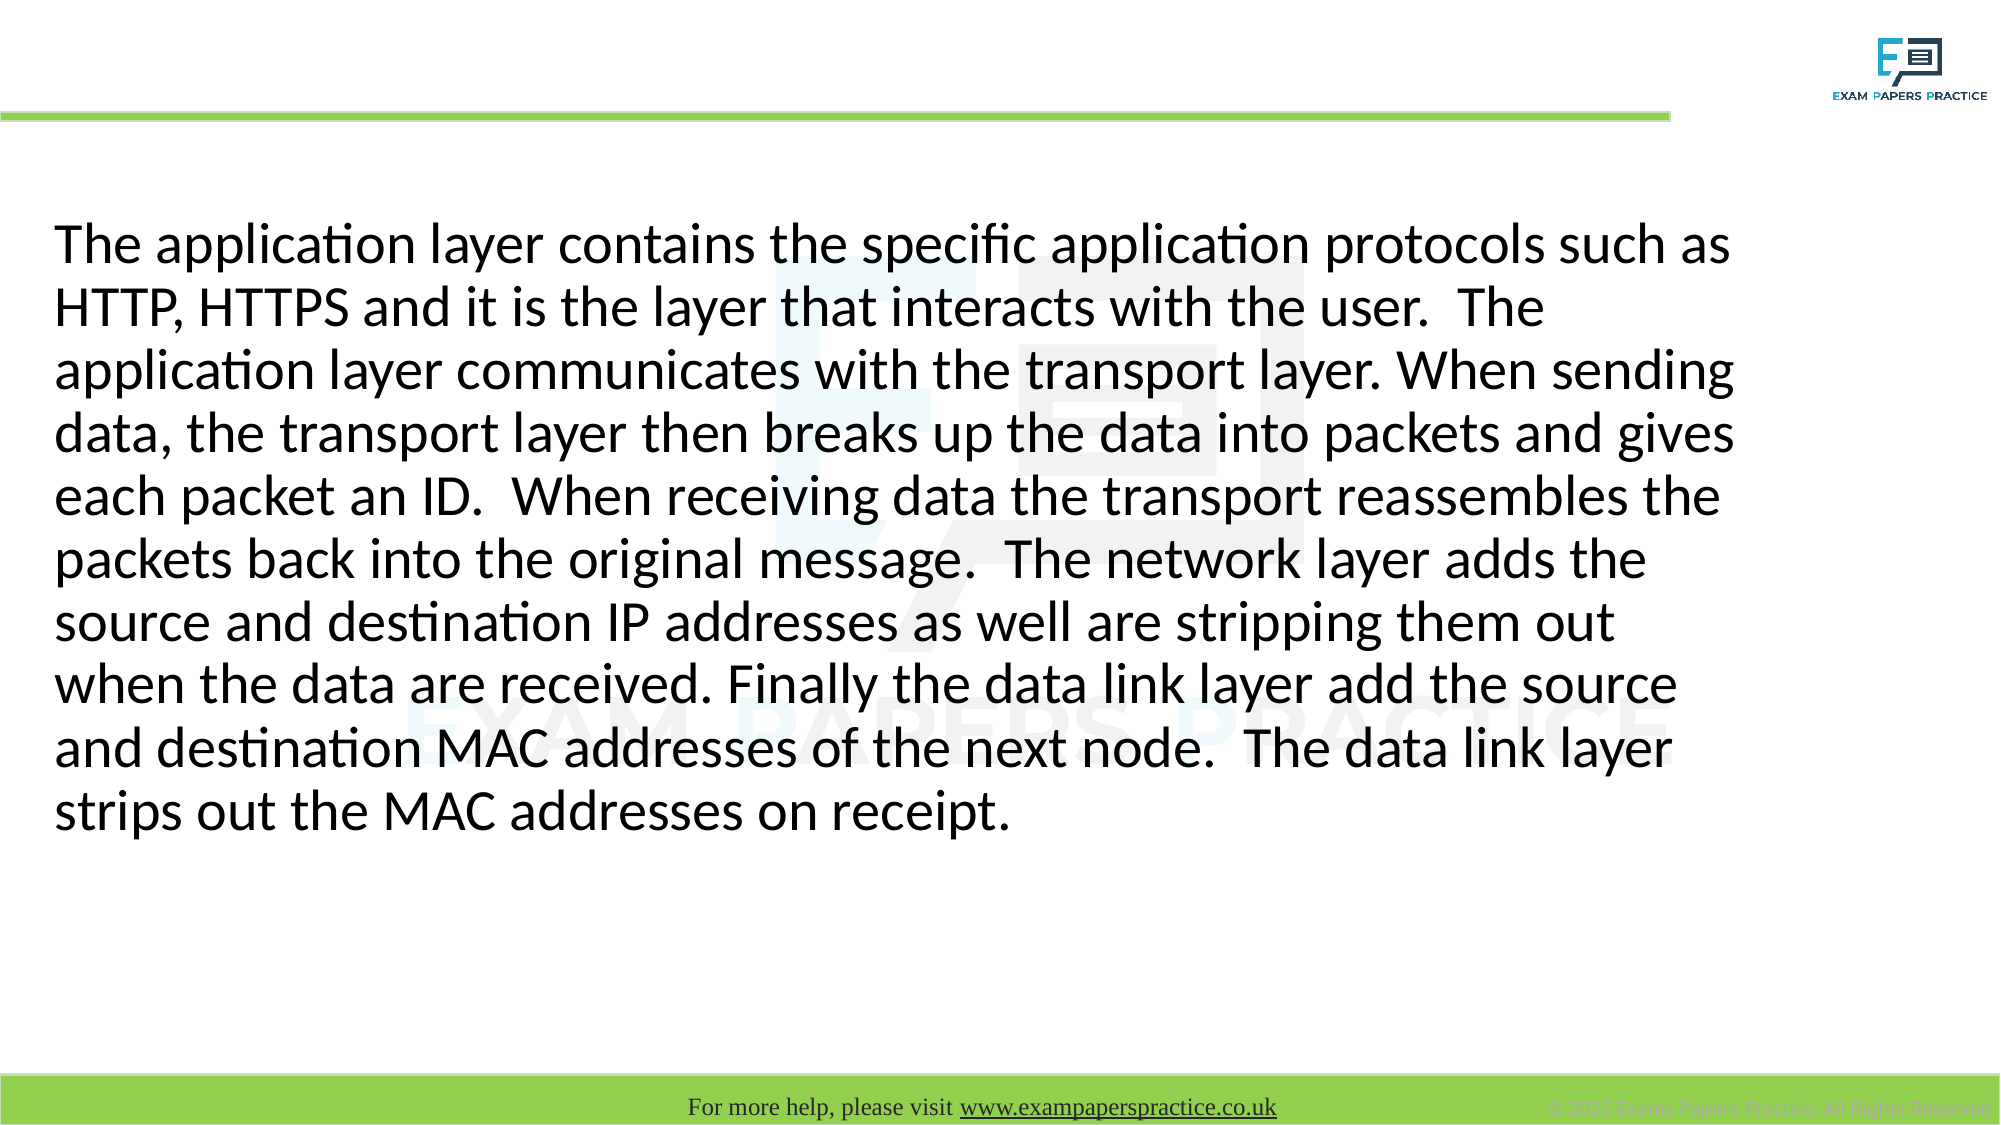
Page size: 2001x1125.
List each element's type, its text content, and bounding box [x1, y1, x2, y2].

title Describe the TCP/IP model, and explain the function of each layer: Model answer [113, 102, 1839, 112]
list The application layer contains the specific application protocols such as HTTP, HTTPS and it is the layer that interacts with the user. The application layer communicates with the transport layer. When sending data, the transport layer then breaks up the data into packets and gives each packet an ID. When receiving data the transport reassembles the packets back into the original message. The network layer adds the source and destination IP addresses as well are stripping them out when the data are received. Finally the data link layer add the source and destination MAC addresses of the next node. The data link layer strips out the MAC addresses on receipt. [39, 205, 1765, 920]
